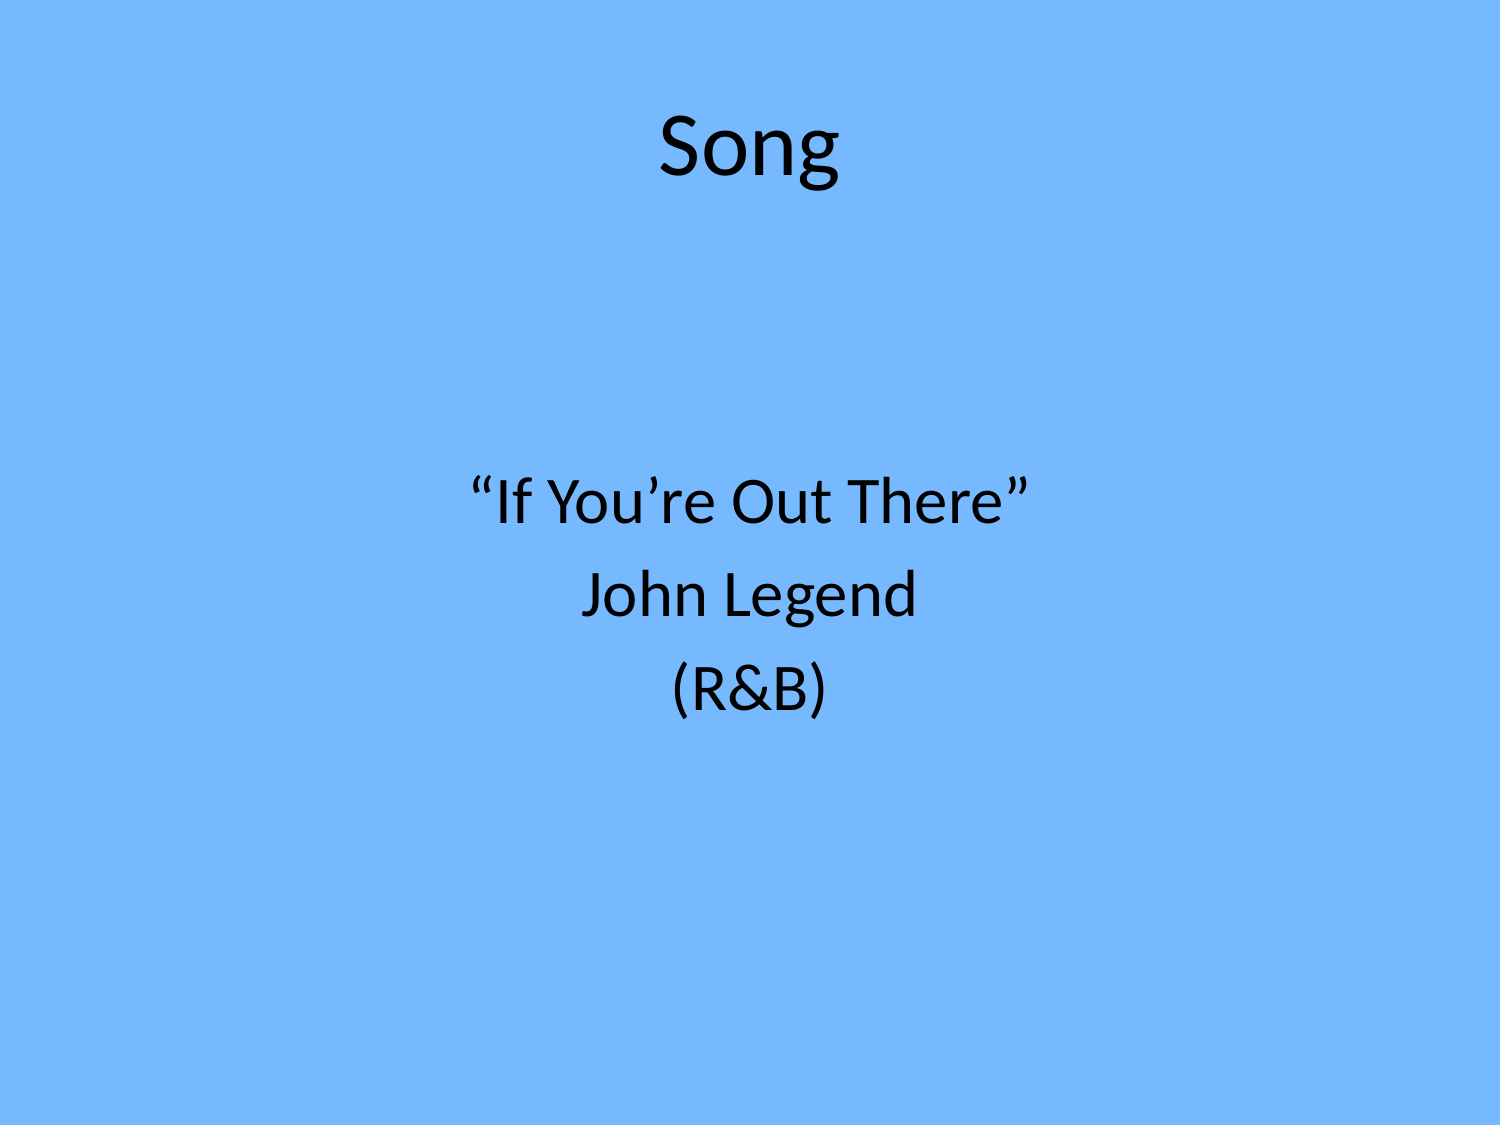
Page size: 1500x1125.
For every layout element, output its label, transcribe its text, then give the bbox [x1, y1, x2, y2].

title Song [75, 45, 1425, 233]
list “If You’re Out There” John Legend (R&B) [75, 262, 1425, 1005]
